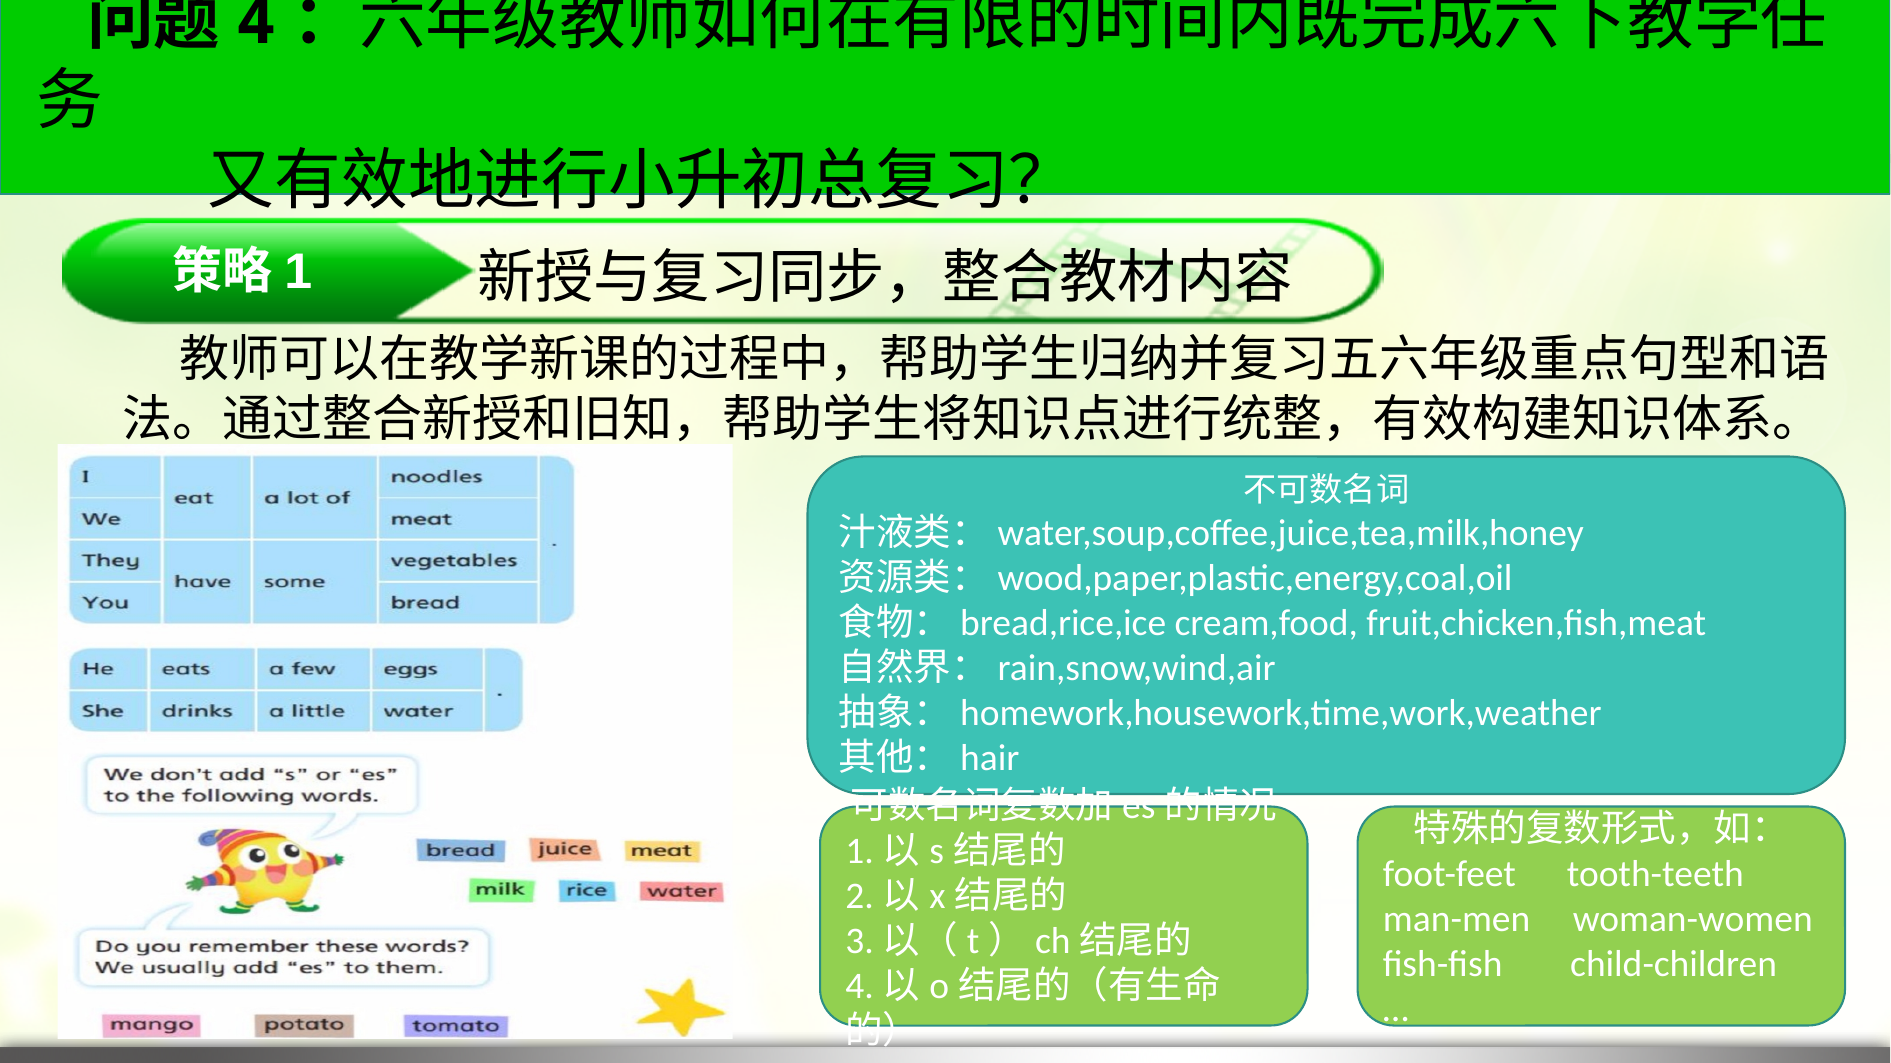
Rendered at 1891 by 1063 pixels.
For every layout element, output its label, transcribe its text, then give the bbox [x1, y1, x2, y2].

text_box 可数名词复数加es的情况 1.以s结尾的 2.以x结尾的 3.以（t）ch结尾的 4.以o结尾的（有生命的） [819, 805, 1309, 1027]
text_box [0, 0, 1891, 195]
text_box 特殊的复数形式，如： foot-feet tooth-teeth man-men woman-women fish-fish child-children … [1356, 805, 1847, 1027]
text_box 不可数名词 汁液类：water,soup,coffee,juice,tea,milk,honey 资源类：wood,paper,plastic,energy,coal,oil 食物：bread,rice,ice cream,food, fruit,chicken,fish,meat 自然界：rain,snow,wind,air 抽象：homework,housework,time,work,weather 其他：hair [806, 455, 1847, 796]
picture [0, 193, 1891, 1063]
text_box 教师可以在教学新课的过程中，帮助学生归纳并复习五六年级重点句型和语法。通过整合新授和旧知，帮助学生将知识点进行统整，有效构建知识体系。 [107, 318, 1853, 499]
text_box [157, 231, 1313, 318]
